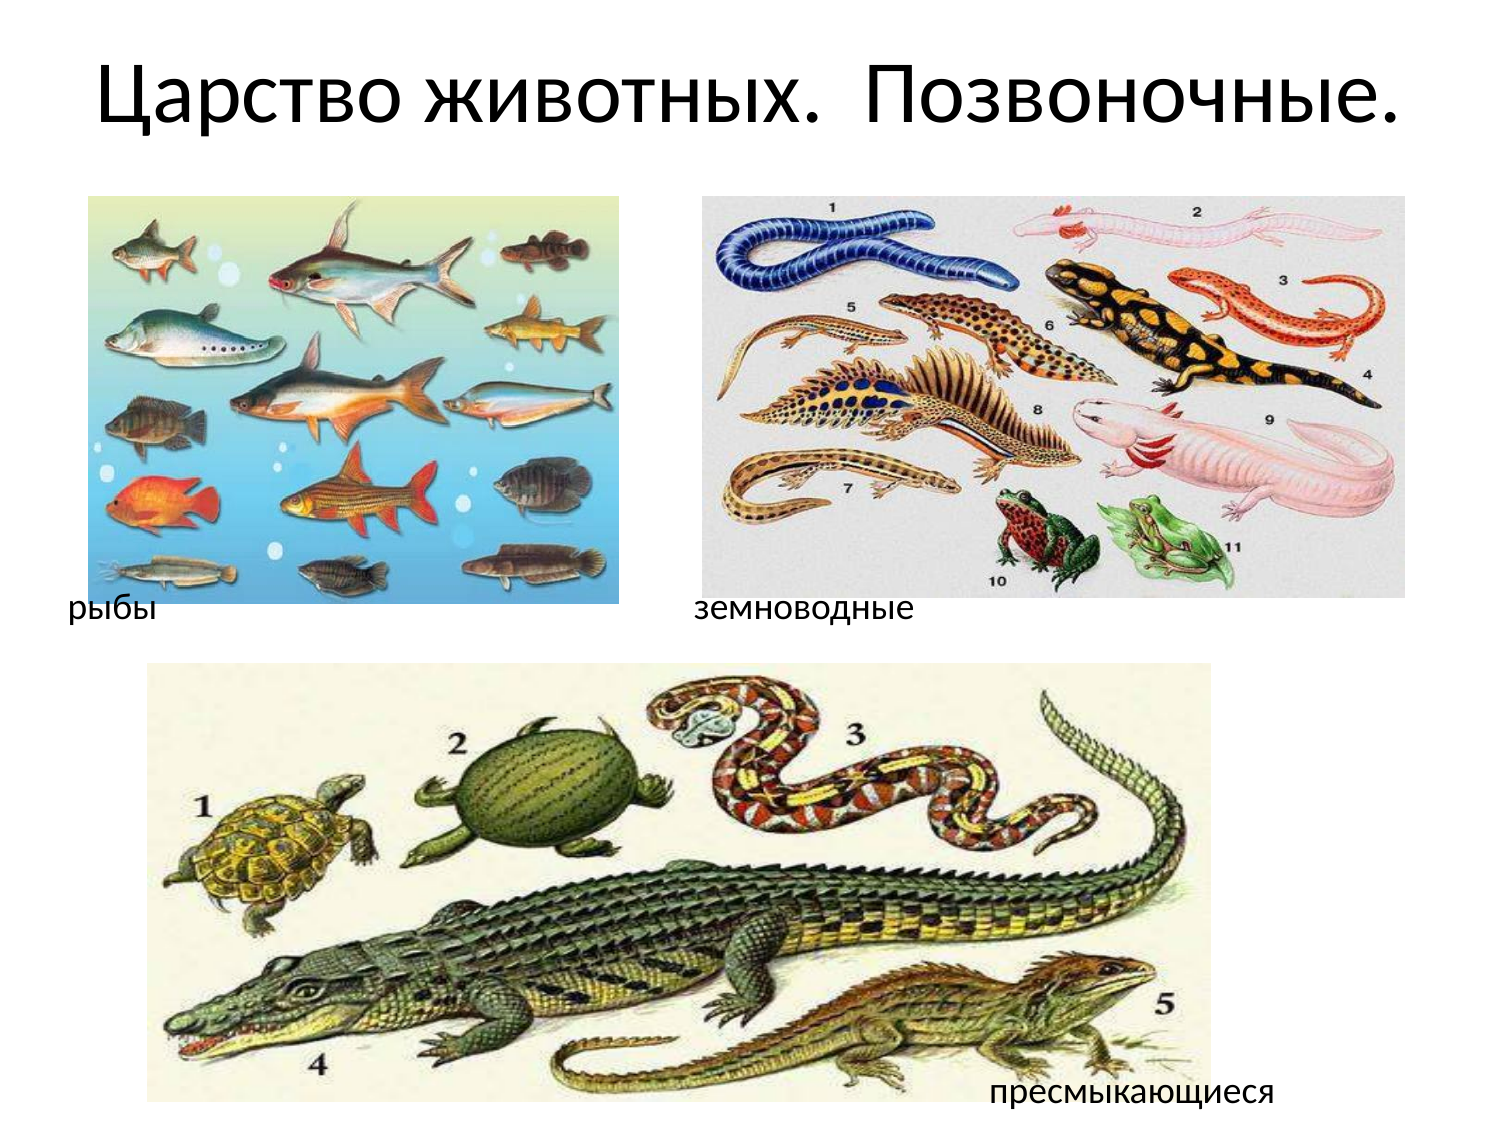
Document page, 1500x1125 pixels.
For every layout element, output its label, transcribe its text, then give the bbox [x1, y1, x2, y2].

text_box земноводные [679, 574, 975, 634]
title Царство животных. Позвоночные. [75, 24, 1425, 149]
picture [702, 196, 1405, 599]
picture [147, 663, 1211, 1102]
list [88, 196, 619, 604]
text_box рыбы [53, 574, 290, 634]
text_box пресмыкающиеся [974, 1058, 1405, 1119]
